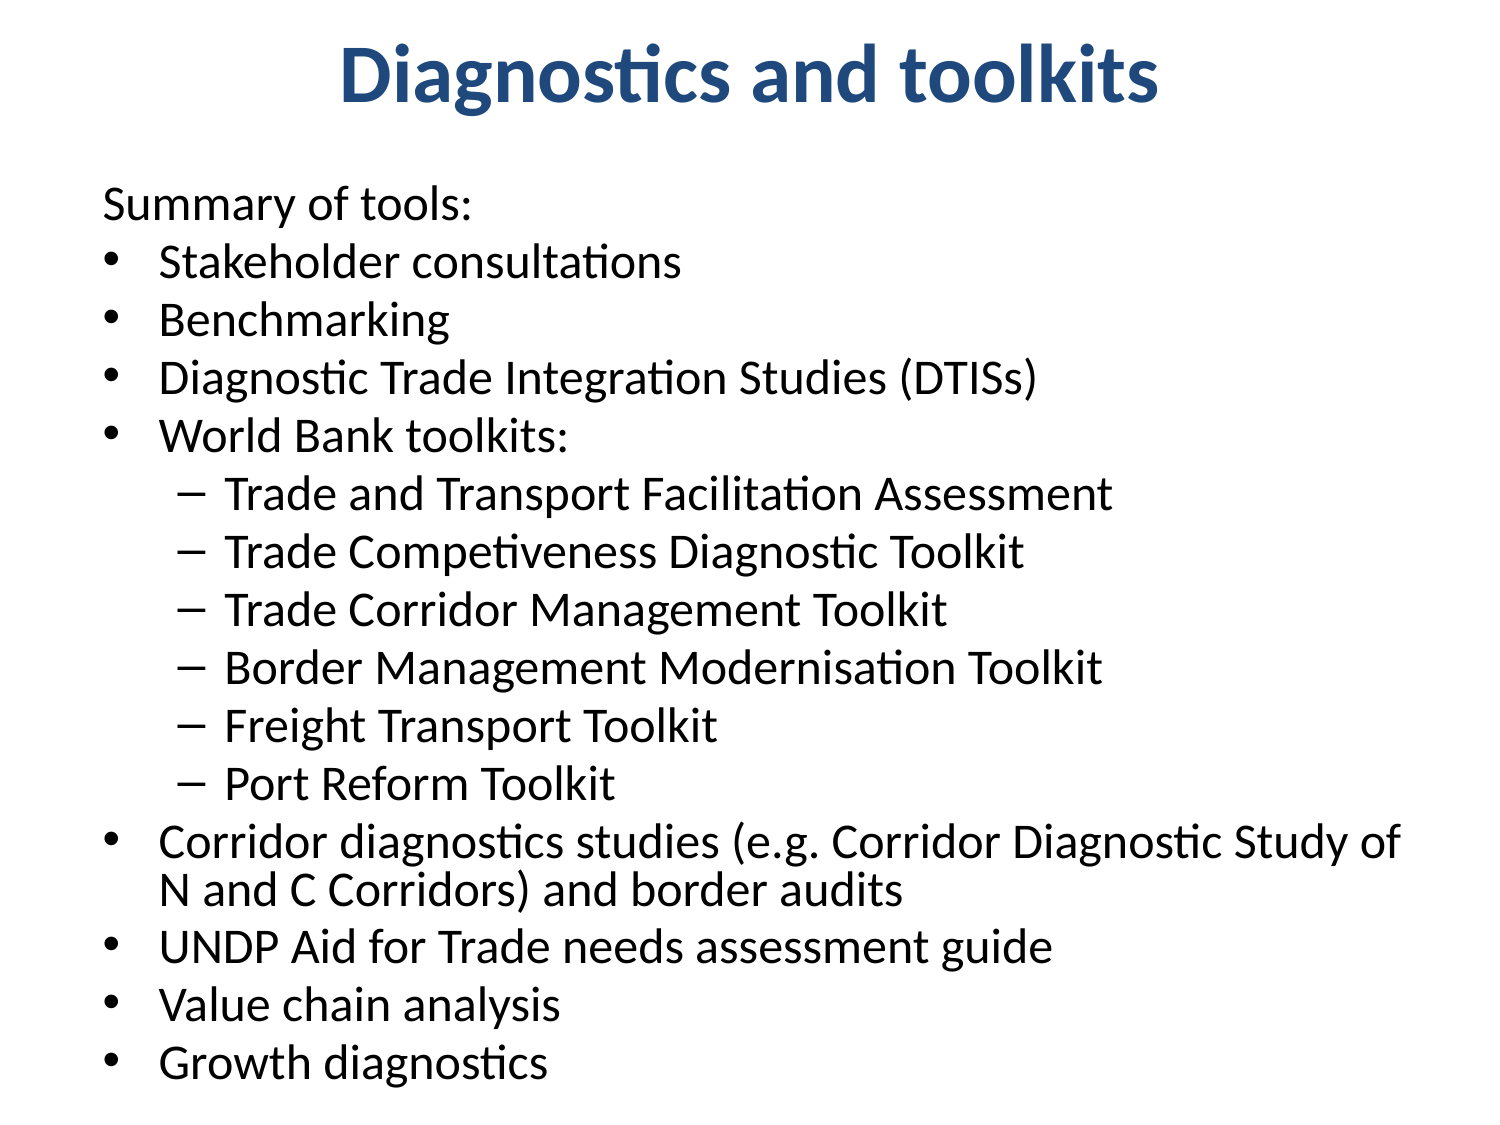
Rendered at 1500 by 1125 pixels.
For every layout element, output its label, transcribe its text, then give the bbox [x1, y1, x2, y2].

list Summary of tools: Stakeholder consultations Benchmarking Diagnostic Trade Integration Studies (DTISs) World Bank toolkits: Trade and Transport Facilitation Assessment Trade Competiveness Diagnostic Toolkit Trade Corridor Management Toolkit Border Management Modernisation Toolkit Freight Transport Toolkit Port Reform Toolkit Corridor diagnostics studies (e.g. Corridor Diagnostic Study of N and C Corridors) and border audits UNDP Aid for Trade needs assessment guide Value chain analysis Growth diagnostics [87, 174, 1438, 918]
title Diagnostics and toolkits [74, 24, 1426, 113]
